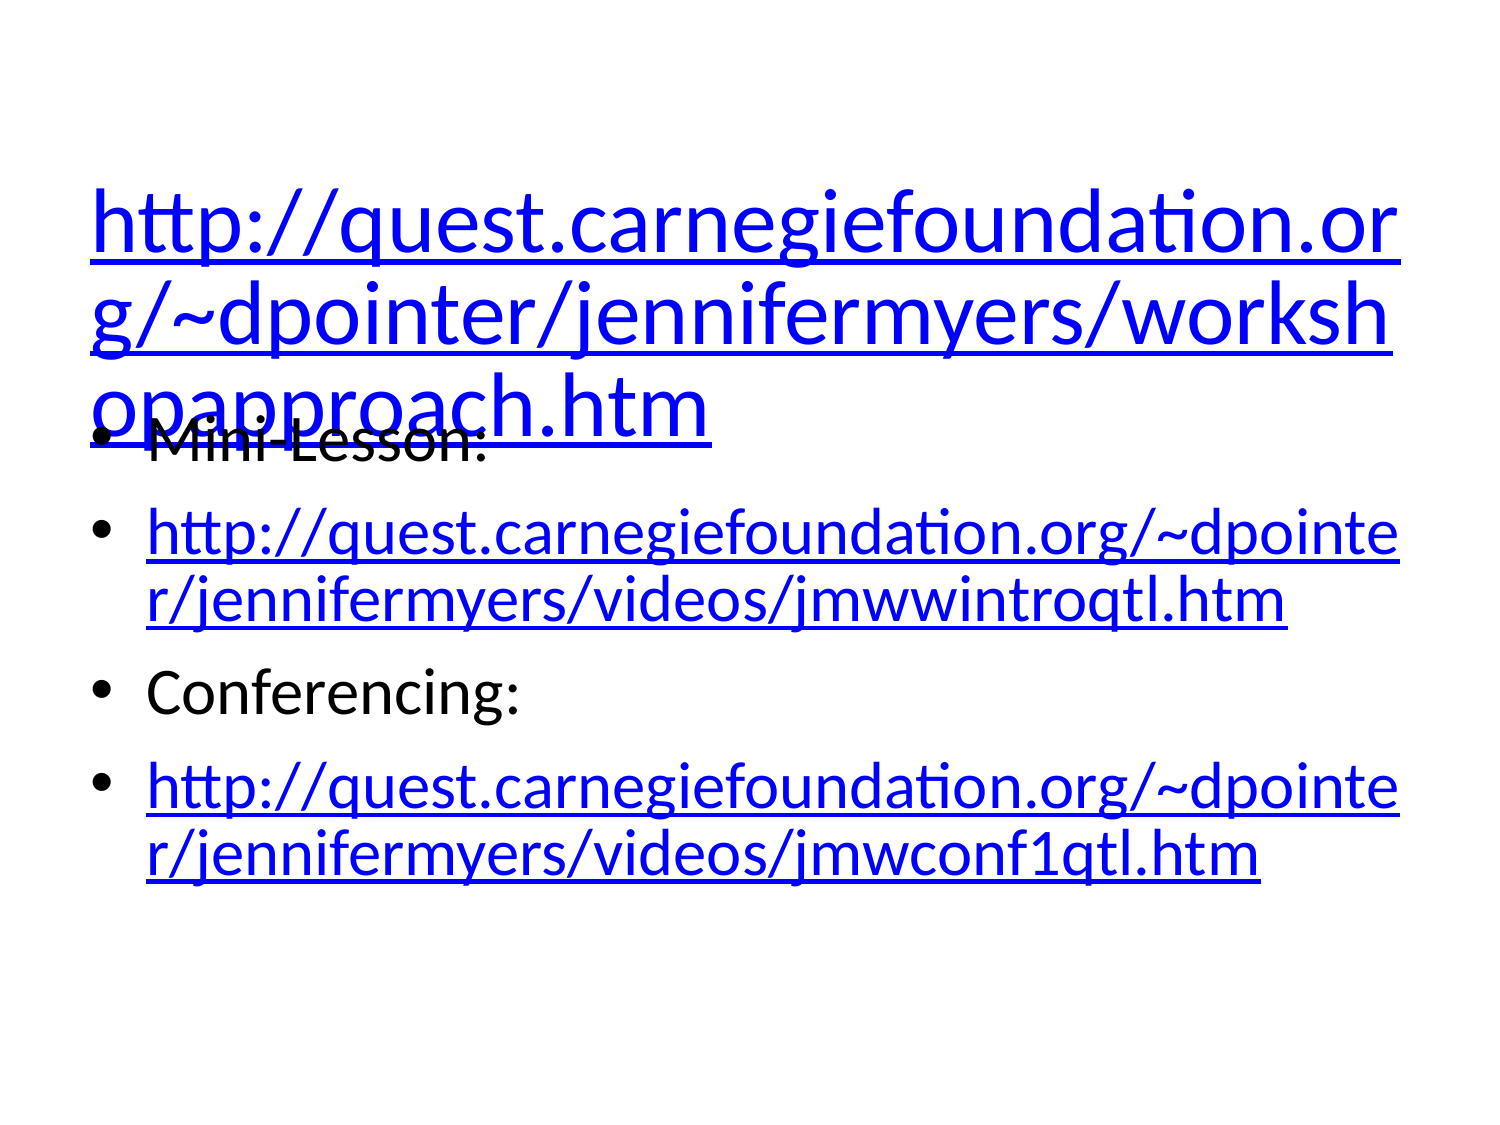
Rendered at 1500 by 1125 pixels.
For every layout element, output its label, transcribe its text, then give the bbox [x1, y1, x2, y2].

title http://quest.carnegiefoundation.org/~dpointer/jennifermyers/workshopapproach.htm [75, 45, 1425, 387]
list Mini-Lesson: http://quest.carnegiefoundation.org/~dpointer/jennifermyers/videos/jmwwintroqtl.htm Conferencing: http://quest.carnegiefoundation.org/~dpointer/jennifermyers/videos/jmwconf1qtl.htm [75, 387, 1425, 1005]
